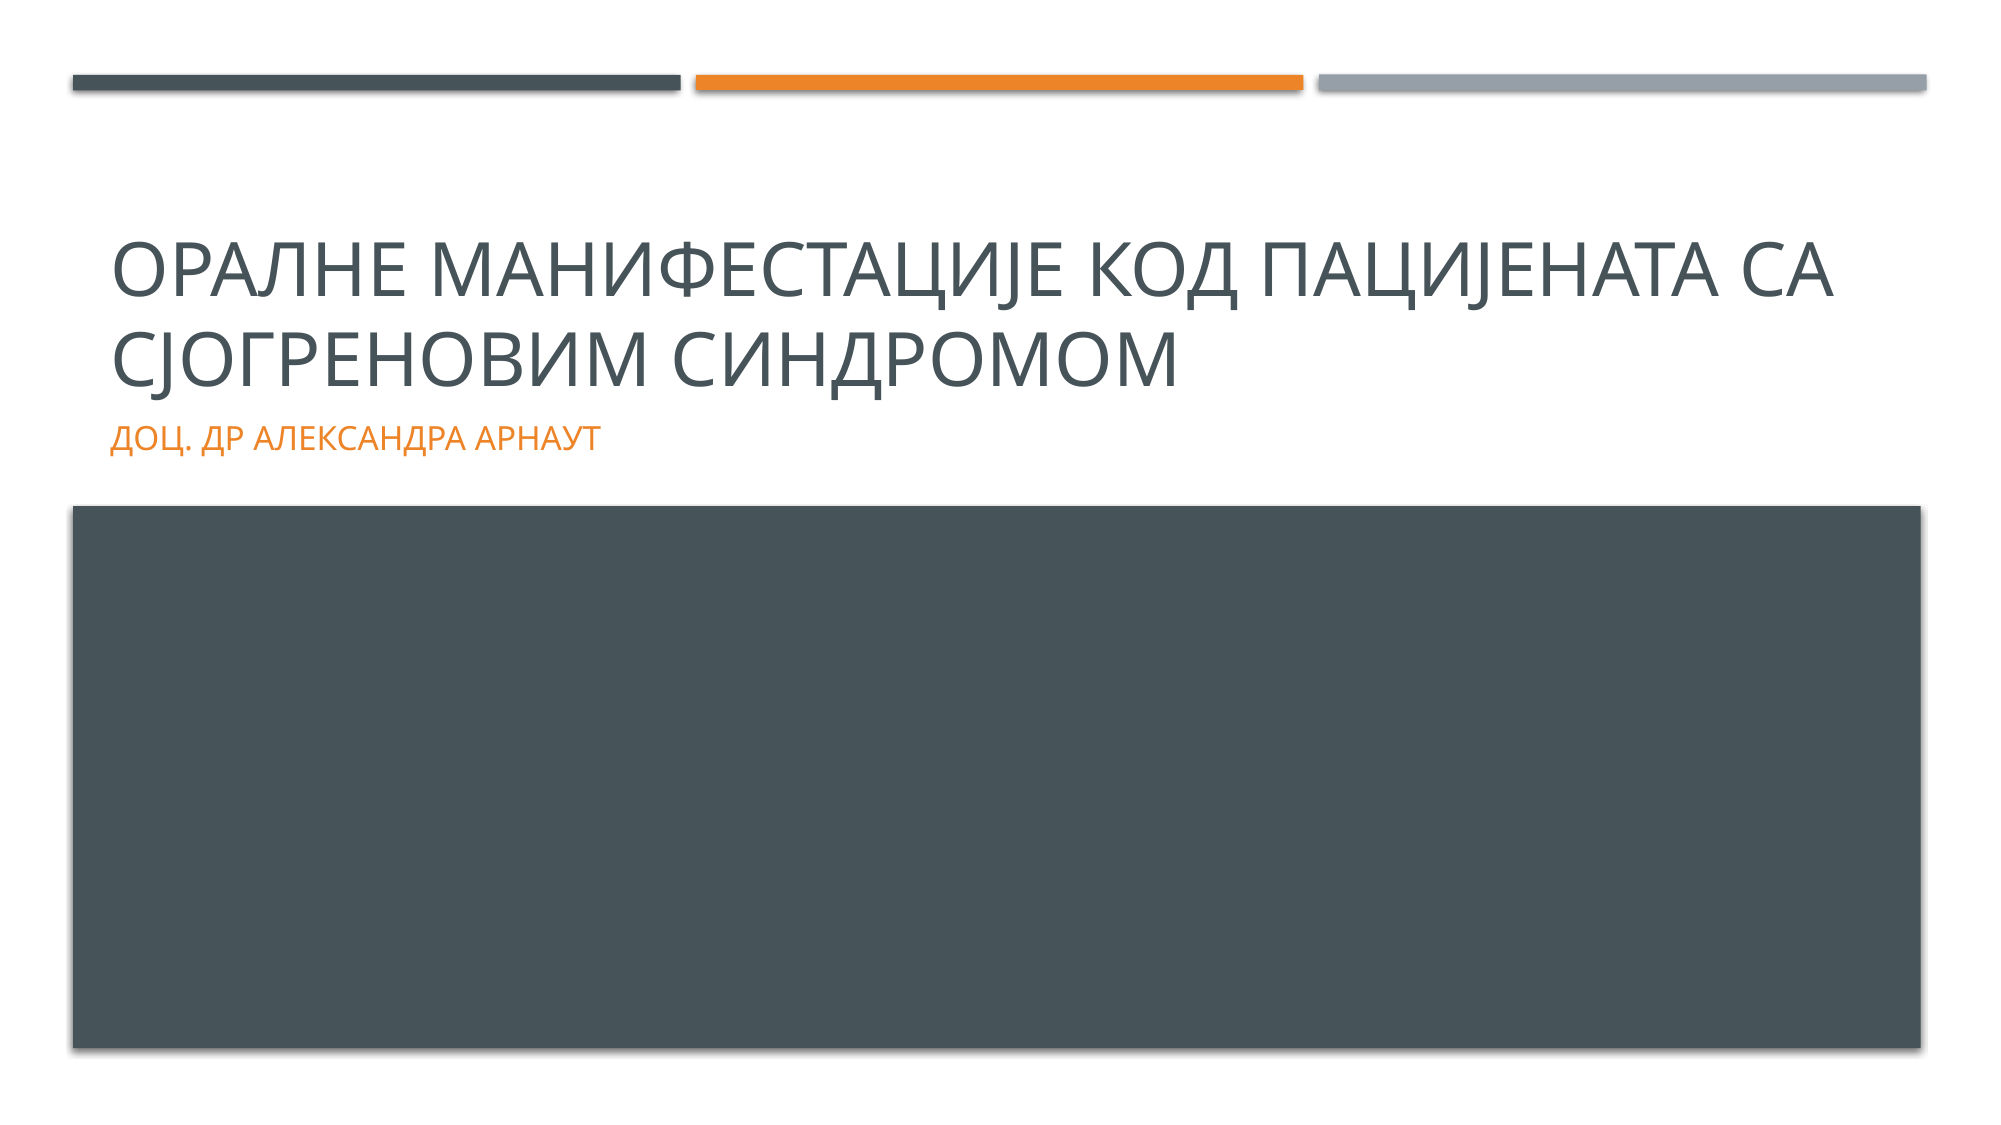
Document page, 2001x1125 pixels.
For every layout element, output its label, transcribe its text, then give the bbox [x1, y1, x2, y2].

subtitle Доц. др Александра Арнаут [95, 409, 1899, 507]
title Оралне манифестације код пацијената са сјогреновим синдромом [95, 167, 1899, 409]
